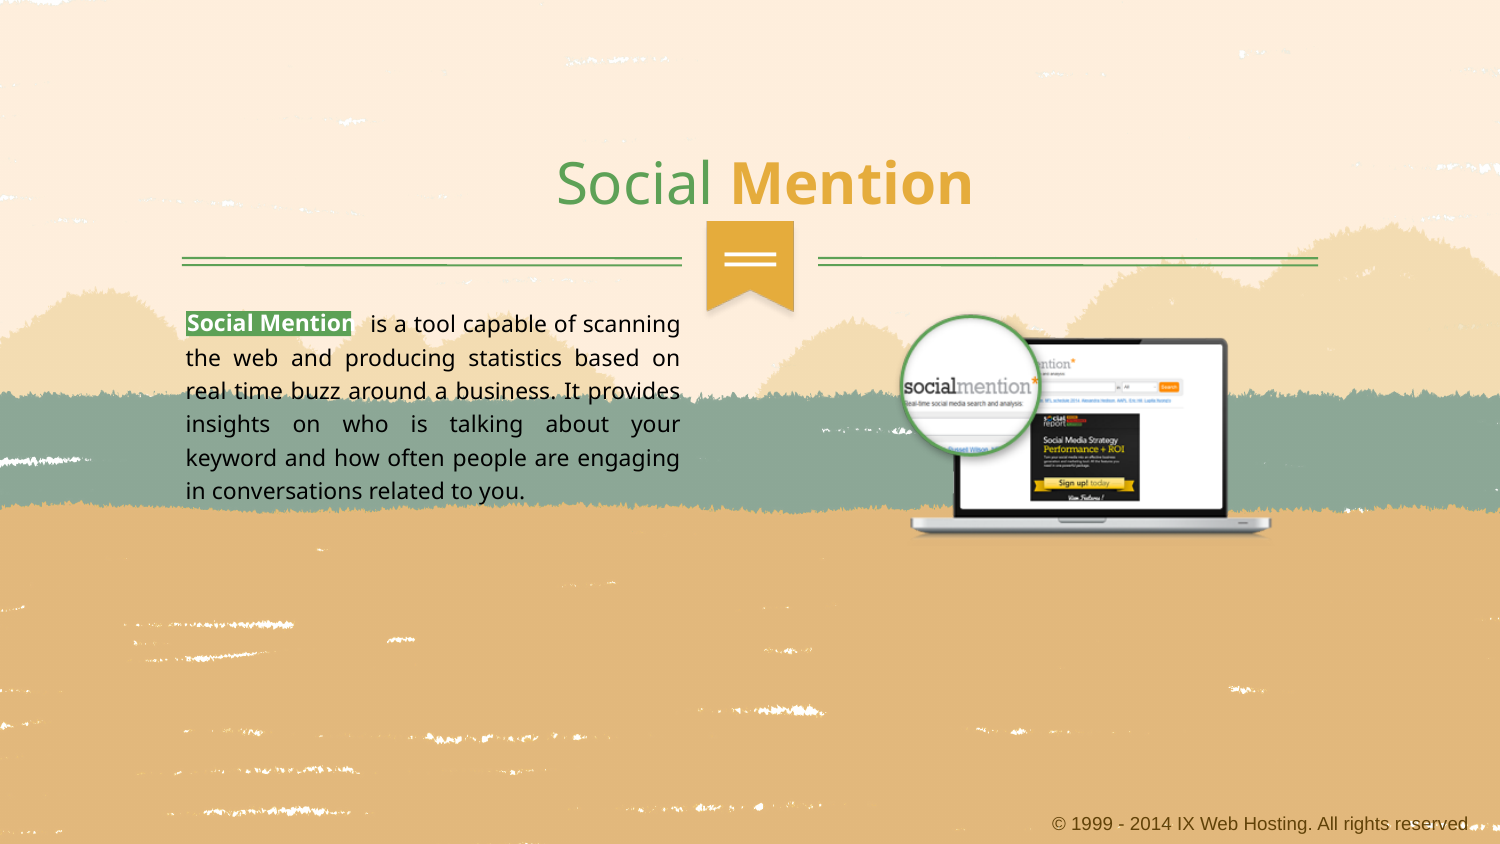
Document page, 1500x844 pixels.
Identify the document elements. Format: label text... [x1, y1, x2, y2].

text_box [181, 221, 1319, 323]
text_box Social Mention [172, 300, 373, 344]
picture [0, 0, 1500, 844]
text_box Social Mention [541, 138, 1038, 220]
text_box © 1999 - 2014 IX Web Hosting. All rights reserved [1037, 804, 1500, 842]
text_box is a tool capable of scanning the web and producing statistics based on real time buzz around a business. It provides insights on who is talking about your keyword and how often people are engaging in conversations related to you. [170, 296, 696, 512]
